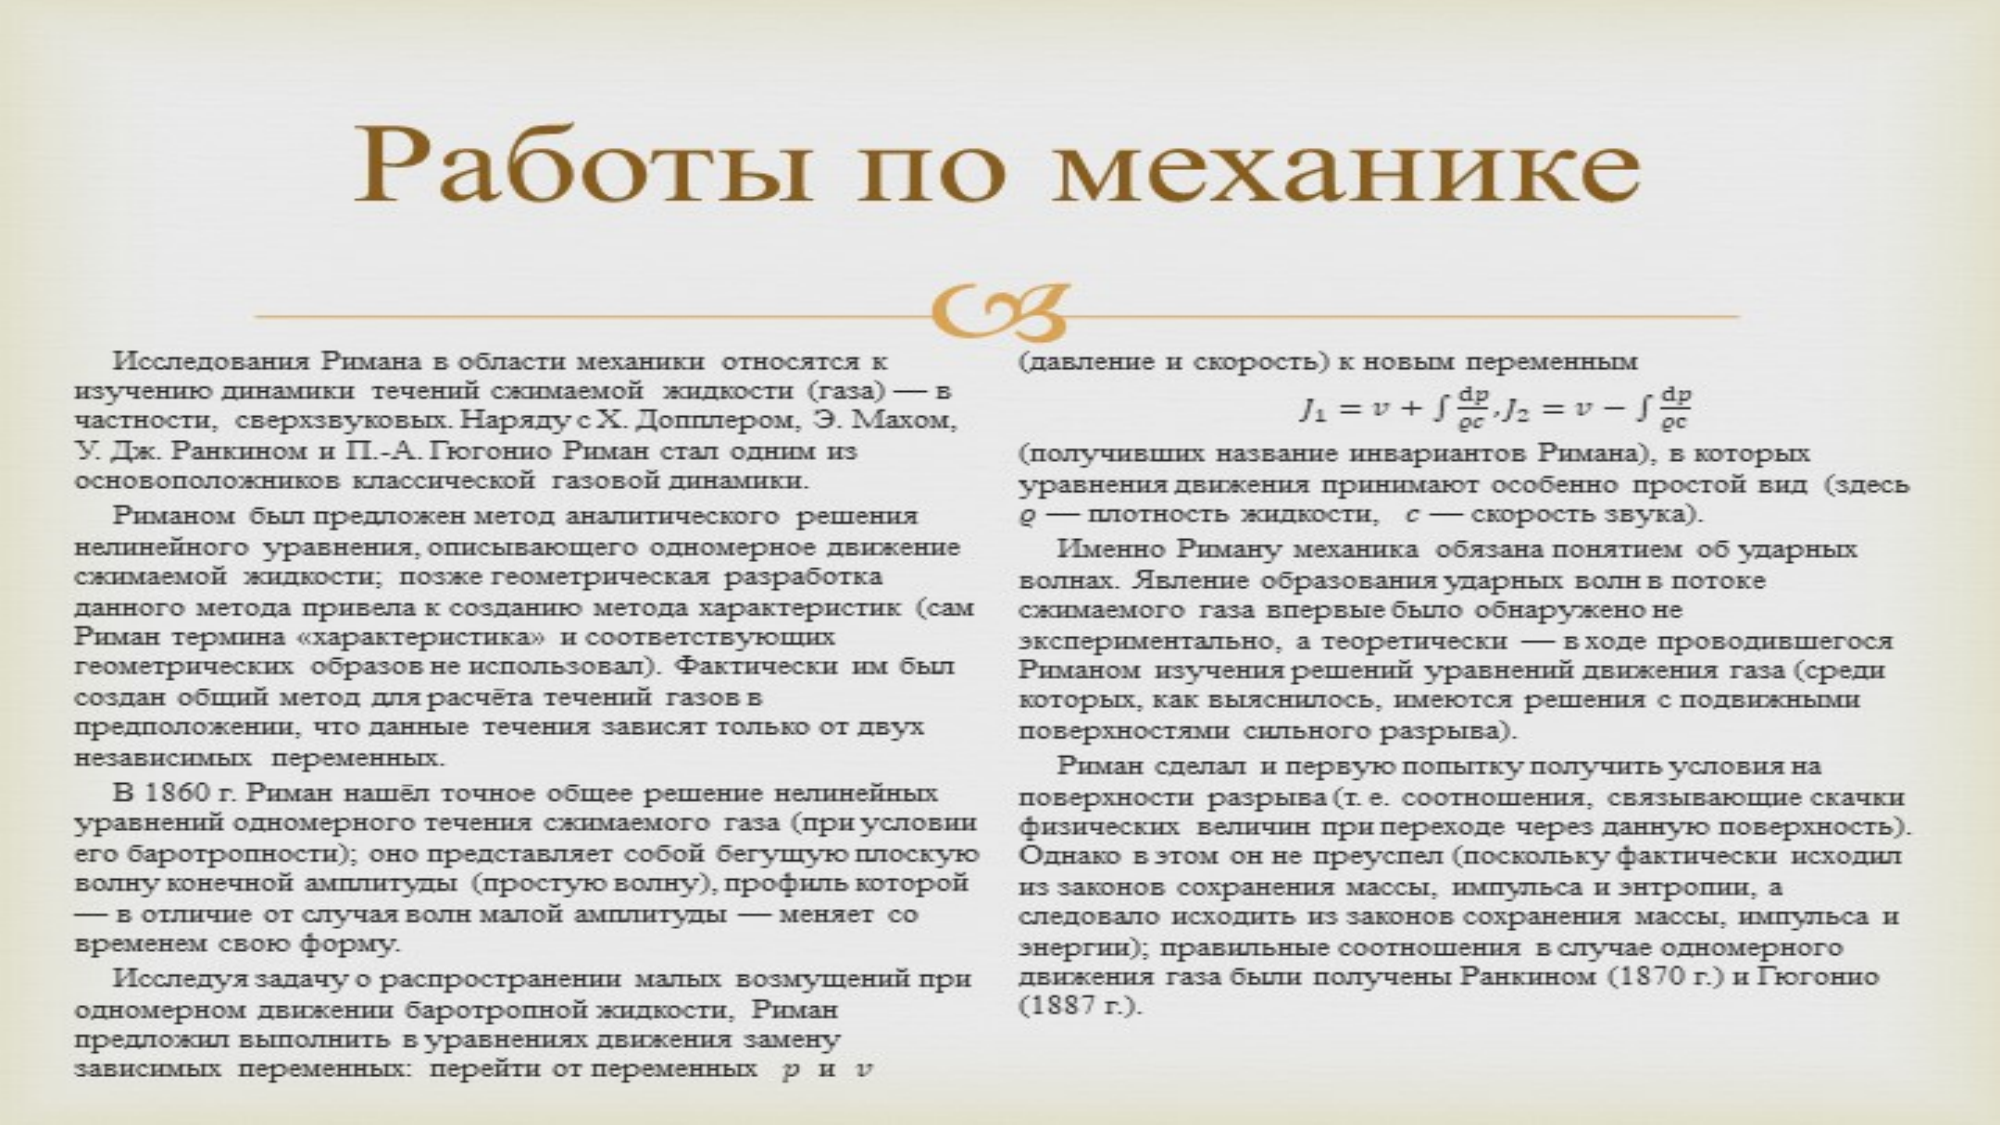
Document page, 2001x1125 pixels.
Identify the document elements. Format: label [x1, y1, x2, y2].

list [0, 0, 2000, 1125]
